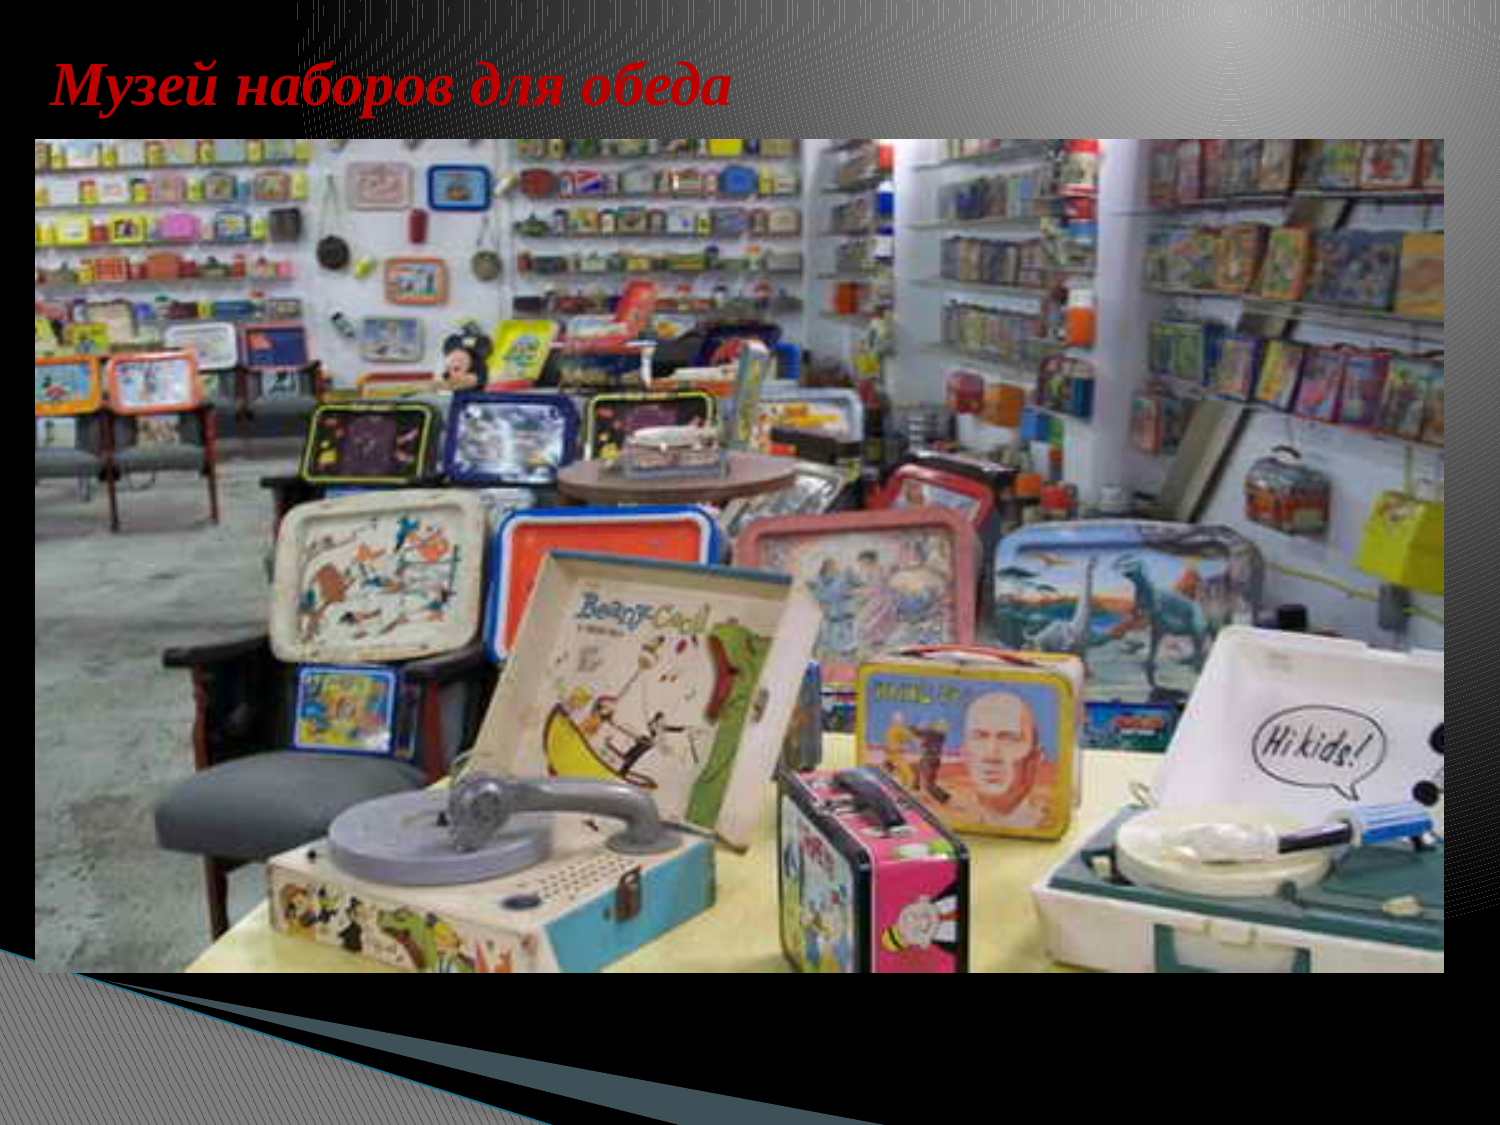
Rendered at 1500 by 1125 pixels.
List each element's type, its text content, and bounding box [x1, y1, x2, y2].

picture [0, 139, 1445, 1125]
title Музей наборов для обеда [35, 35, 1261, 139]
